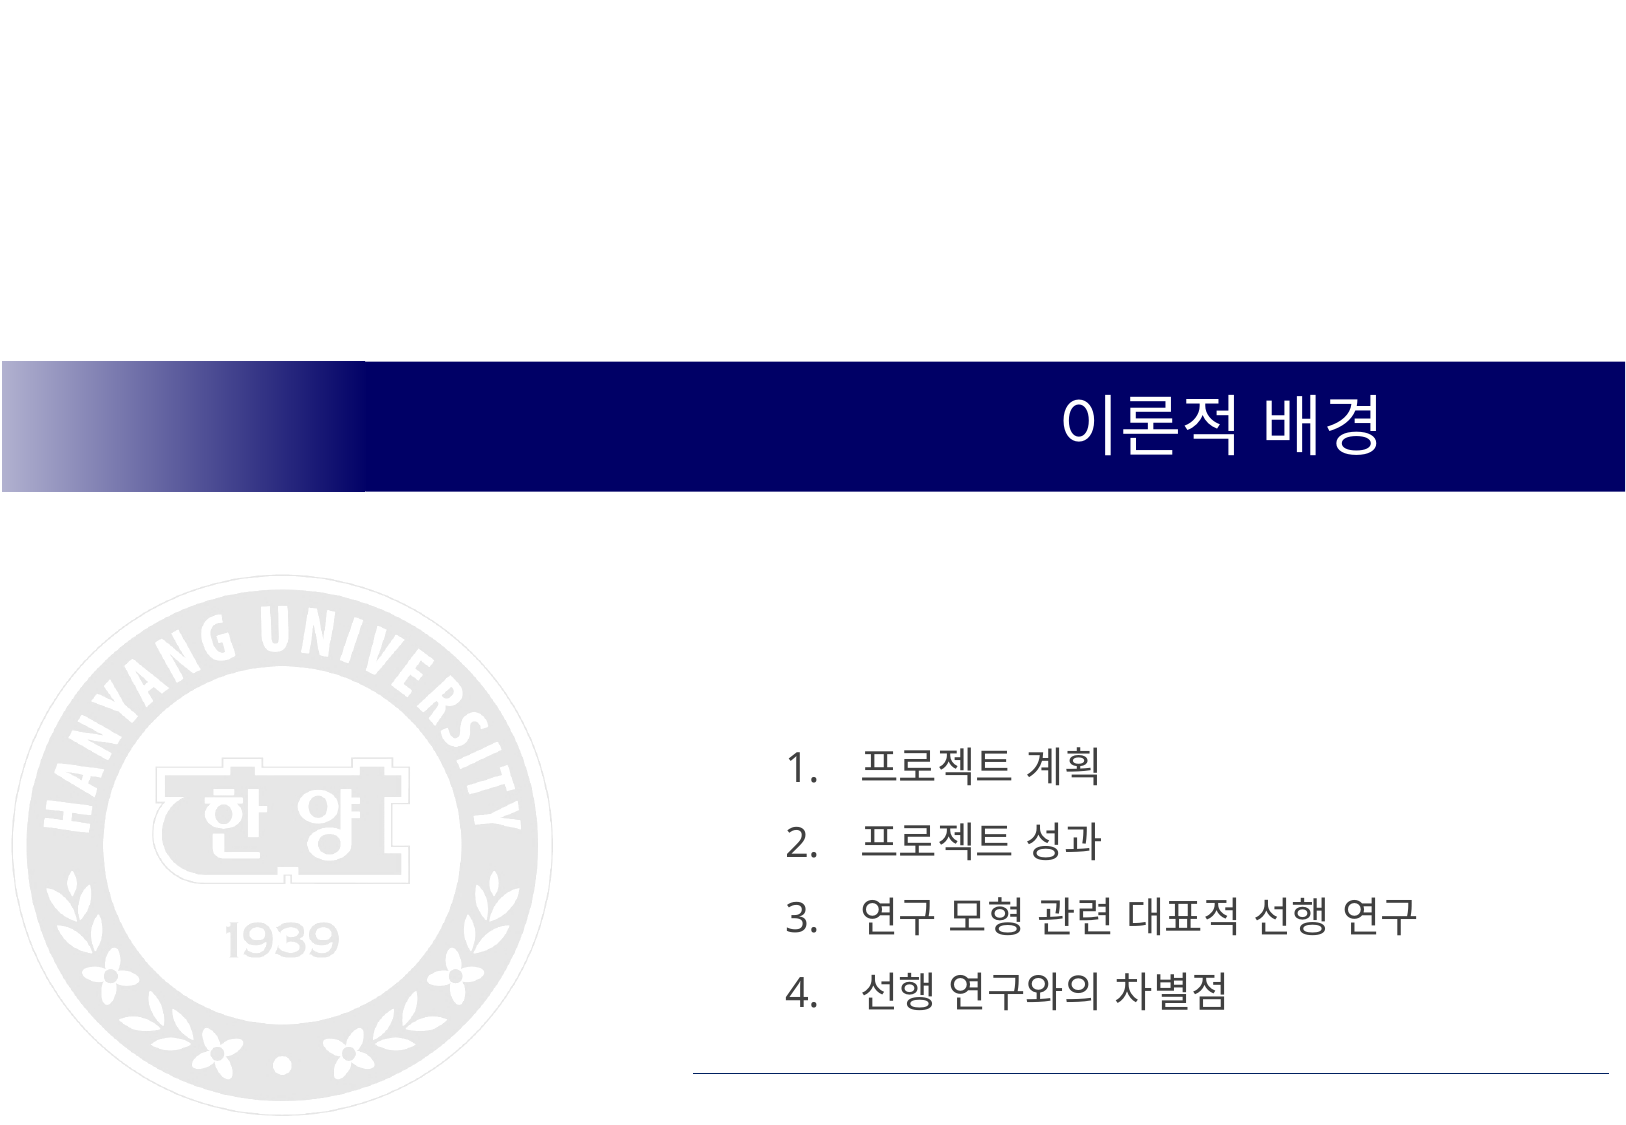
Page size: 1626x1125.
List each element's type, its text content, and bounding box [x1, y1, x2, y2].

text_box 이론적 배경 [328, 303, 1400, 545]
text_box 프로젝트 계획 프로젝트 성과 연구 모형 관련 대표적 선행 연구 선행 연구와의 차별점 [693, 707, 1610, 1024]
